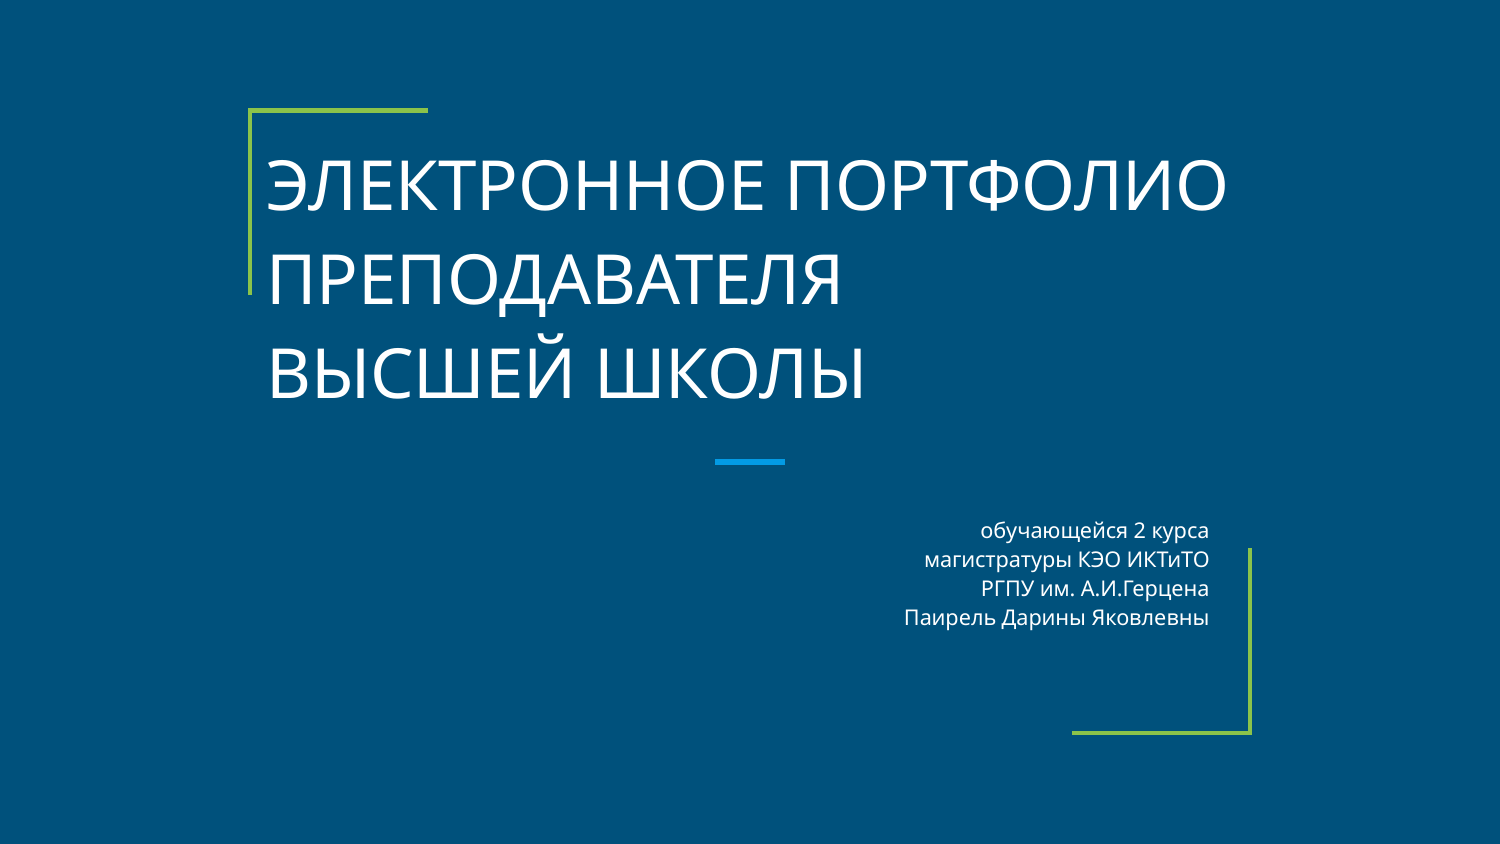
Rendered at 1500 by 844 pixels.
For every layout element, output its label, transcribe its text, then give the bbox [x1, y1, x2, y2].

title ЭЛЕКТРОННОЕ ПОРТФОЛИО ПРЕПОДАВАТЕЛЯ ВЫСШЕЙ ШКОЛЫ [251, 117, 1438, 435]
subtitle обучающейся 2 курса магистратуры КЭО ИКТиТО РГПУ им. А.И.Герцена Паирель Дарины Яковлевны [275, 500, 1225, 650]
